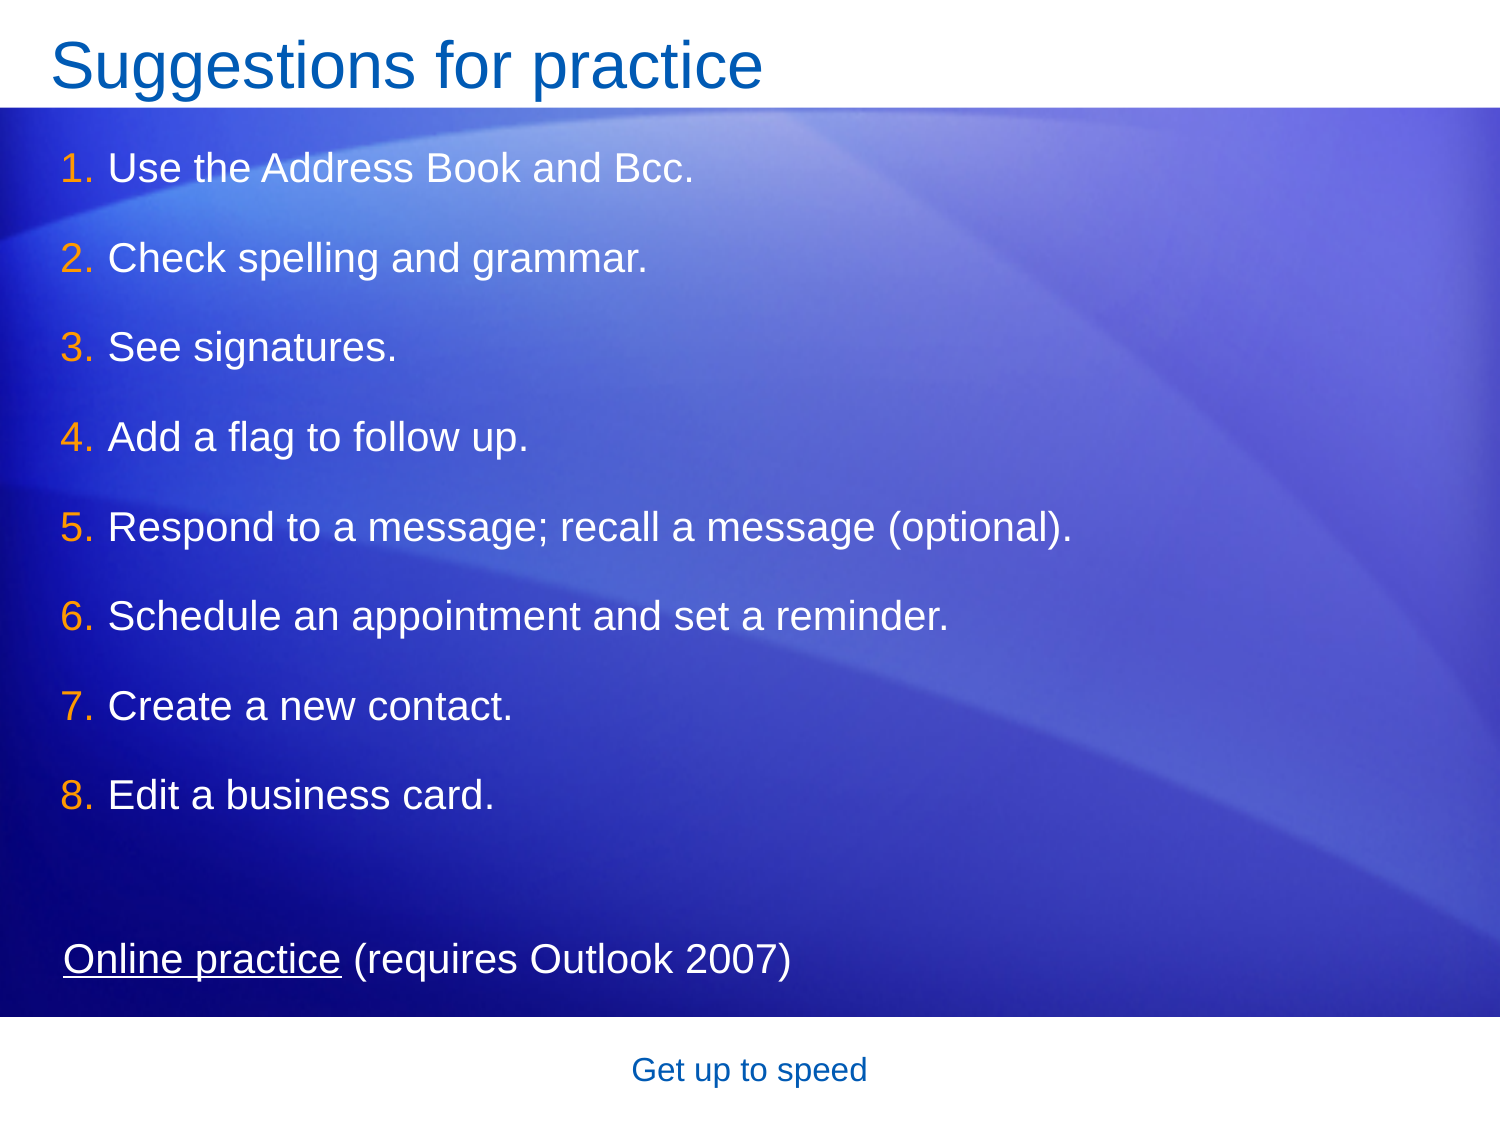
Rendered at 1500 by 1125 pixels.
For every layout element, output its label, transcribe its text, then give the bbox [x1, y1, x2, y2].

picture [0, 108, 1500, 1017]
footer Get up to speed [445, 1016, 1055, 1096]
text_box Online practice (requires Outlook 2007) [48, 923, 1432, 1010]
title Suggestions for practice [34, 11, 1386, 113]
list Use the Address Book and Bcc. Check spelling and grammar. See signatures. Add a flag to follow up. Respond to a message; recall a message (optional). Schedule an appointment and set a reminder. Create a new contact. Edit a business card. [45, 133, 1500, 883]
